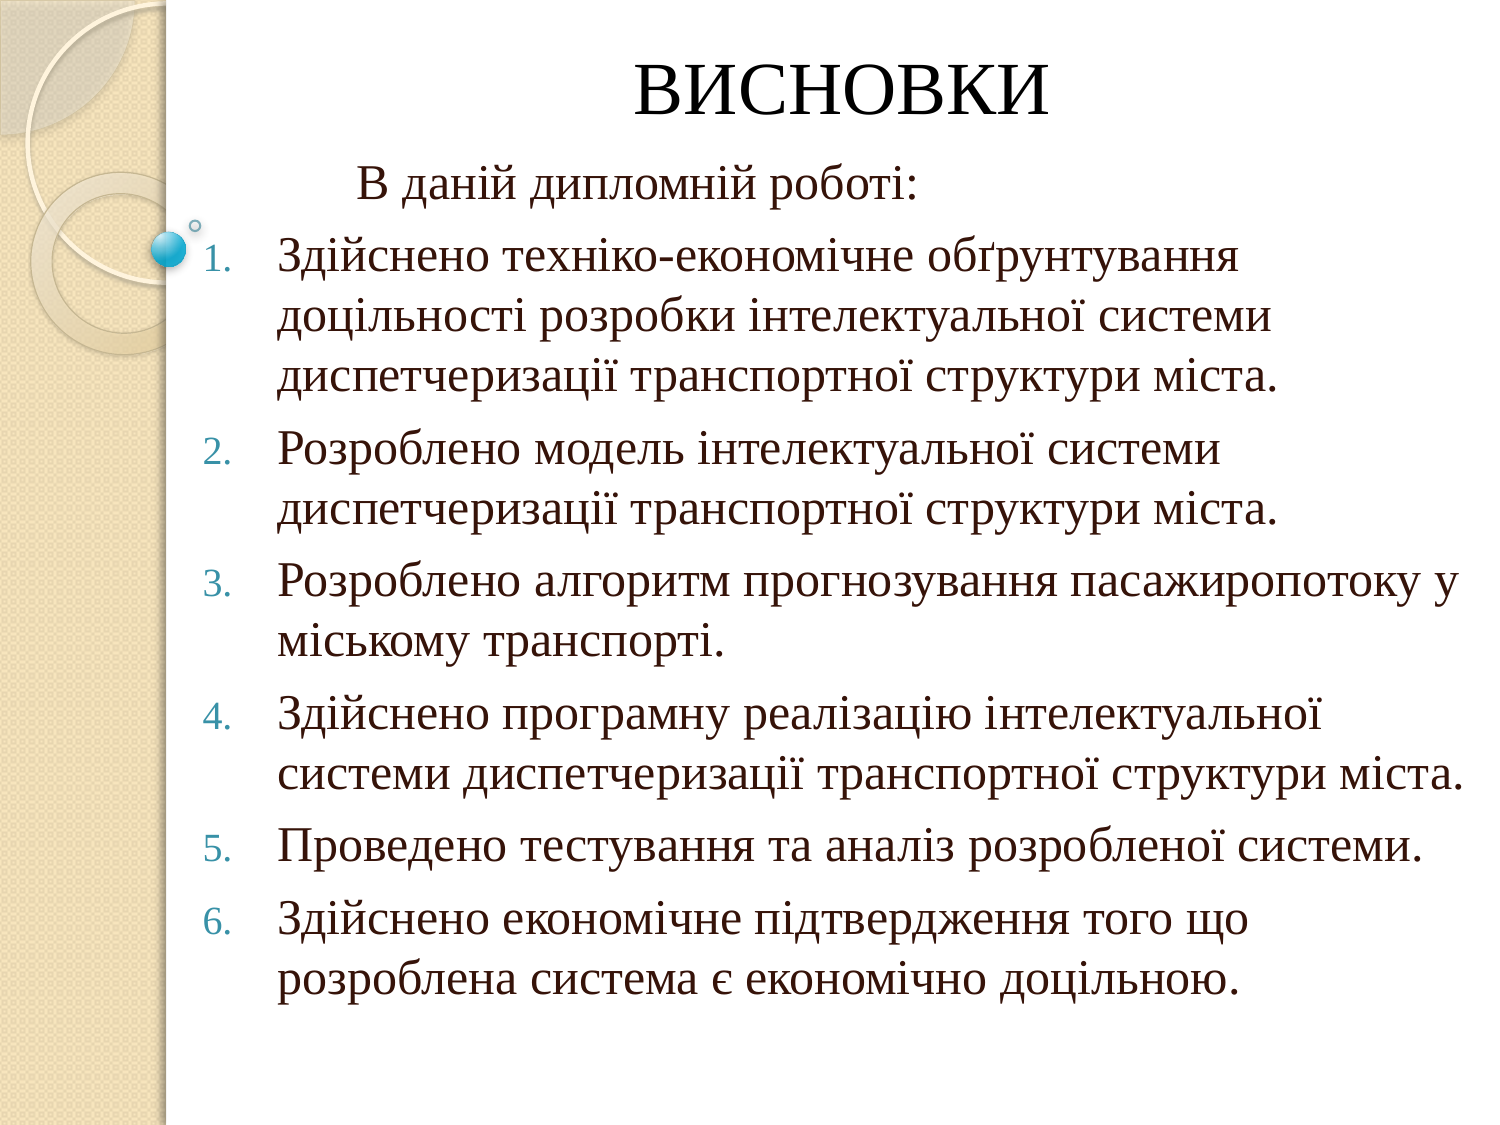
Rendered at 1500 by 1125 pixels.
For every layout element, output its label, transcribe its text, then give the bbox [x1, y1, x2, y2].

text_box [163, 444, 1500, 762]
subtitle В даній дипломній роботі: Здійснено техніко-економічне обґрунтування доцільності розробки інтелектуальної системи диспетчеризації транспортної структури міста. Розроблено модель інтелектуальної системи диспетчеризації транспортної структури міста. Розроблено алгоритм прогнозування пасажиропотоку у міському транспорті. Здійснено програмну реалізацію інтелектуальної системи диспетчеризації транспортної структури міста. Проведено тестування та аналіз розробленої системи. Здійснено економічне підтвердження того що розроблена система є економічно доцільною. [187, 762, 1483, 1047]
subtitle В даній дипломній роботі: Здійснено техніко-економічне обґрунтування доцільності розробки інтелектуальної системи диспетчеризації транспортної структури міста. Розроблено модель інтелектуальної системи диспетчеризації транспортної структури міста. Розроблено алгоритм прогнозування пасажиропотоку у міському транспорті. Здійснено програмну реалізацію інтелектуальної системи диспетчеризації транспортної структури міста. Проведено тестування та аналіз розробленої системи. Здійснено економічне підтвердження того що розроблена система є економічно доцільною. [187, 149, 1483, 444]
title ВИСНОВКИ [234, 19, 1450, 138]
